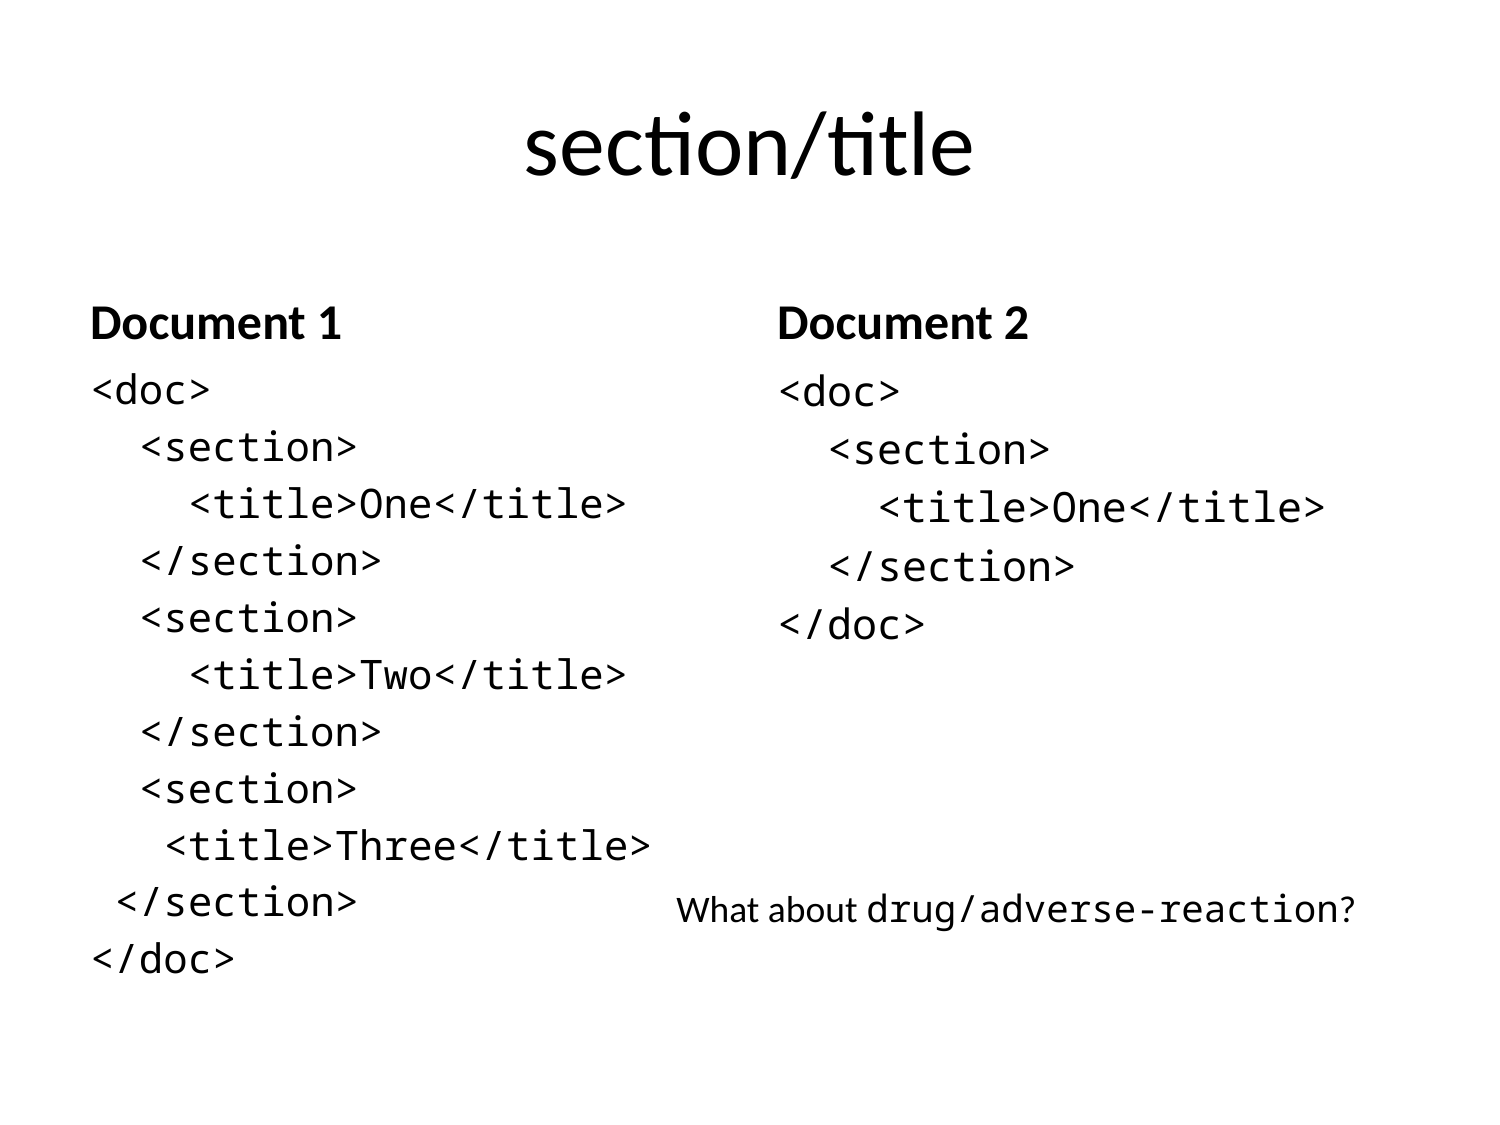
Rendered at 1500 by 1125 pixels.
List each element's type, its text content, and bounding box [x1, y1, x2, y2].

list Document 2 [761, 251, 1425, 356]
list Document 1 [75, 251, 738, 356]
list <doc> <section> <title>One</title> </section> </doc> [761, 356, 1425, 1005]
text_box What about drug/adverse-reaction? [661, 877, 1406, 938]
list <doc> <section> <title>One</title> </section> <section> <title>Two</title> </section> <section> <title>Three</title> </section> </doc> [75, 356, 738, 1005]
title section/title [75, 45, 1425, 233]
